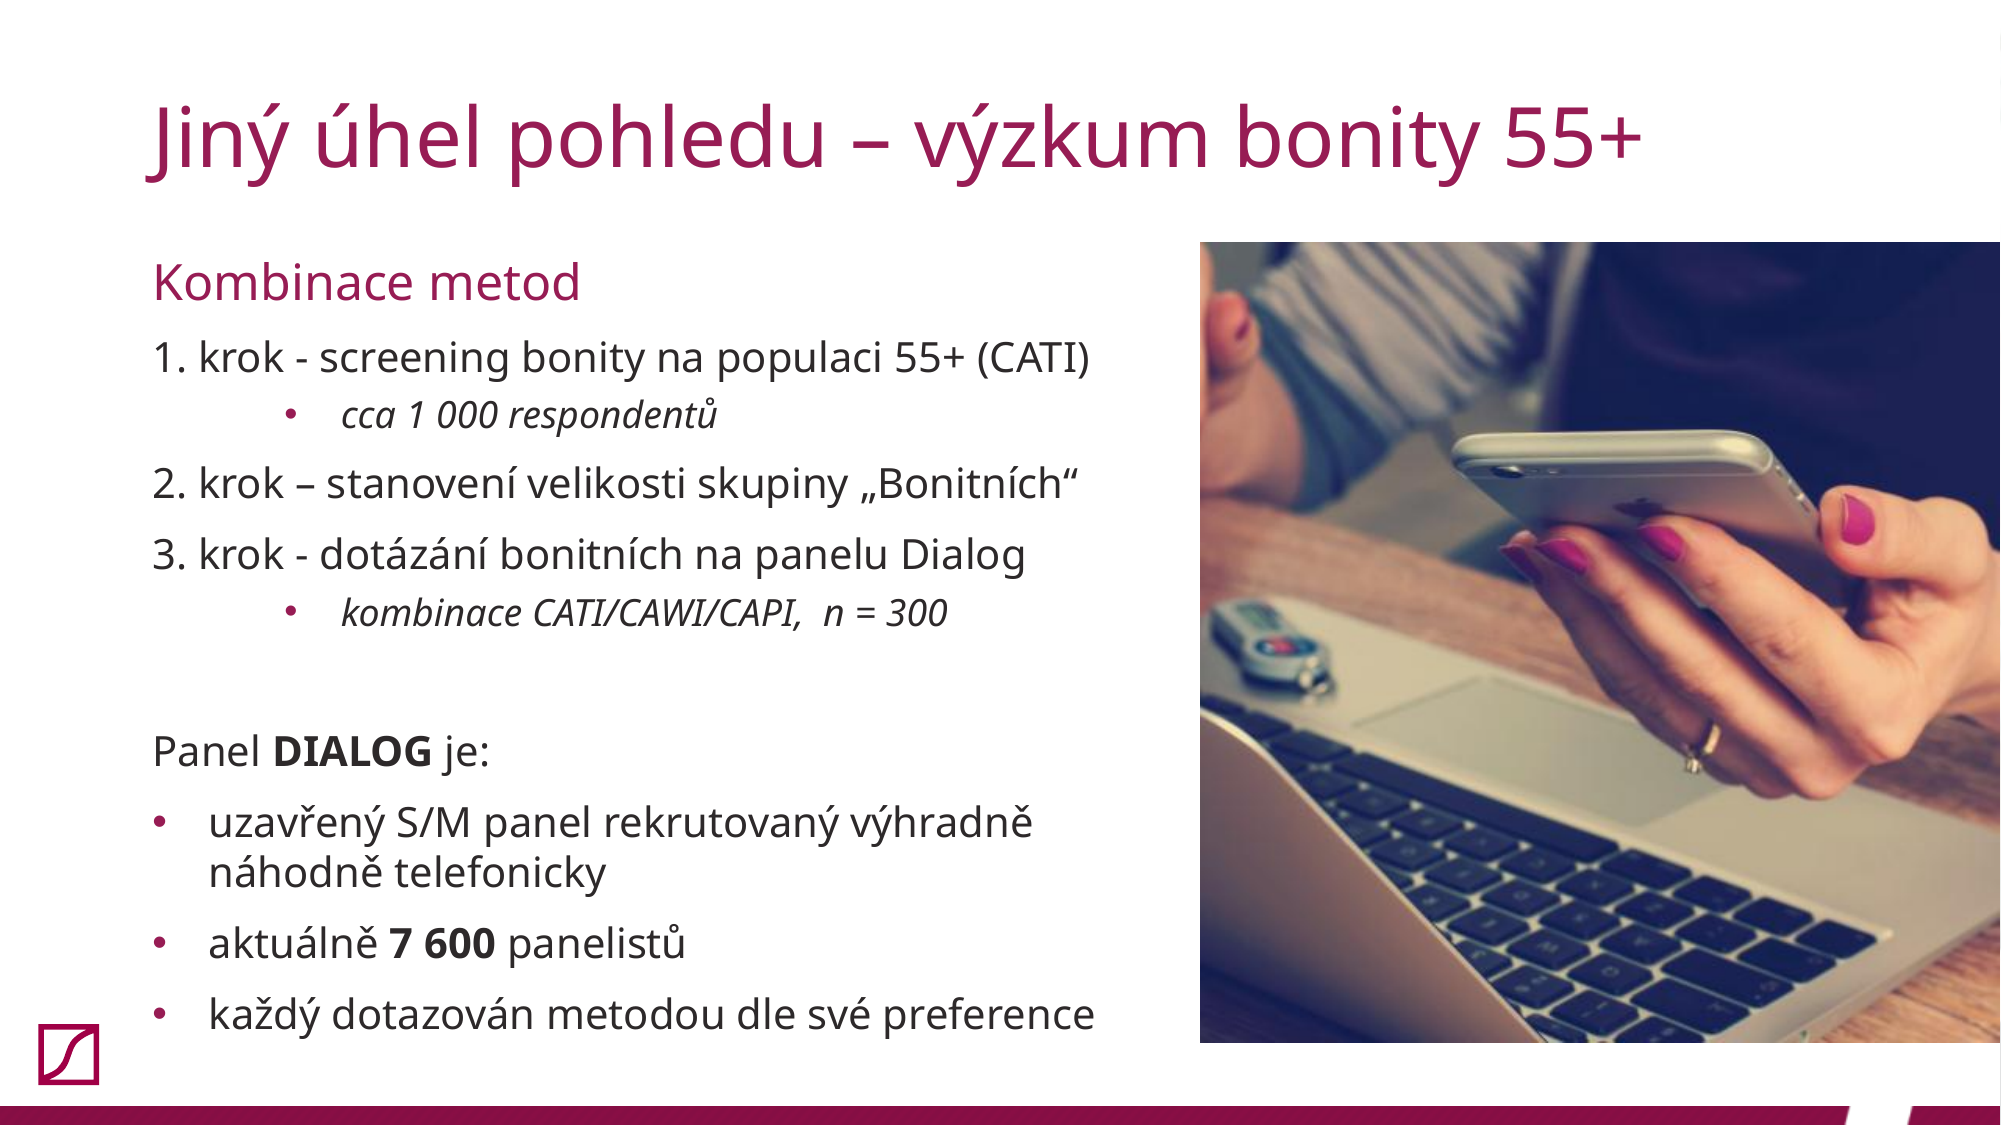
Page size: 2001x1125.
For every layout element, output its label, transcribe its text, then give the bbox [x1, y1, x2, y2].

list Kombinace metod 1. krok - screening bonity na populaci 55+ (CATI) cca 1 000 respondentů 2. krok – stanovení velikosti skupiny „Bonitních“ 3. krok - dotázání bonitních na panelu Dialog kombinace CATI/CAWI/CAPI, n = 300 Panel DIALOG je: uzavřený S/M panel rekrutovaný výhradně náhodně telefonicky aktuálně 7 600 panelistů každý dotazován metodou dle své preference [137, 242, 1152, 1042]
picture [0, 0, 2001, 1125]
title Jiný úhel pohledu – výzkum bonity 55+ [137, 59, 1863, 222]
